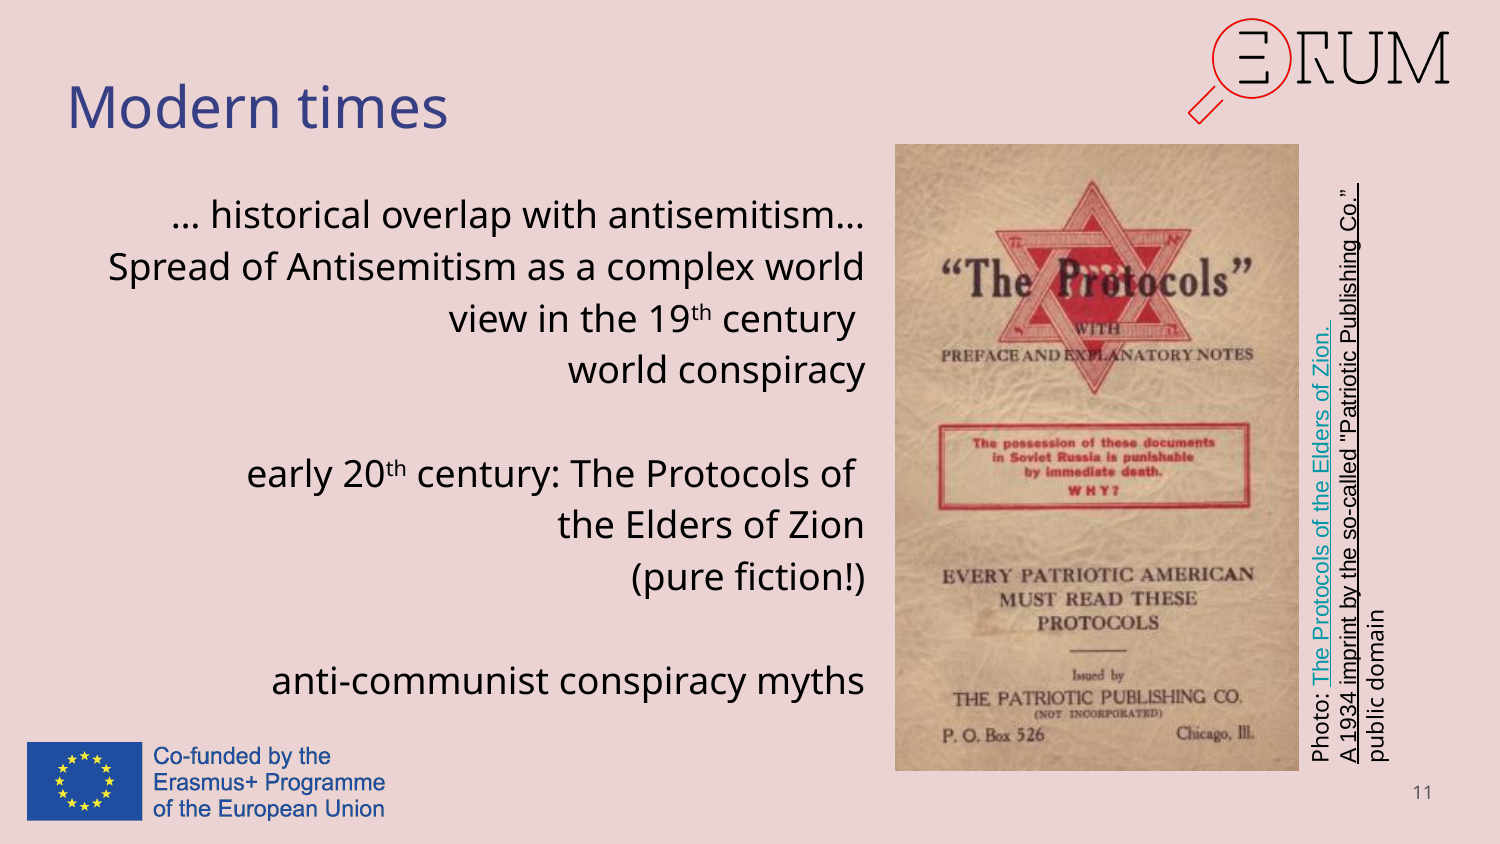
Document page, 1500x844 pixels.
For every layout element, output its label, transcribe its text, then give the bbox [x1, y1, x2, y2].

text_box Photo: The Protocols of the Elders of Zion. A 1934 imprint by the so-called "Patriotic Publishing Co.” public domain [1298, 136, 1396, 779]
picture [1136, 0, 1500, 137]
list … historical overlap with antisemitism… Spread of Antisemitism as a complex world view in the 19th century world conspiracy early 20th century: The Protocols of the Elders of Zion (pure fiction!) anti-communist conspiracy myths [27, 169, 881, 729]
picture [27, 742, 385, 821]
picture [895, 143, 1299, 771]
slide_number 11 [1358, 761, 1449, 826]
title Modern times [51, 55, 1168, 150]
